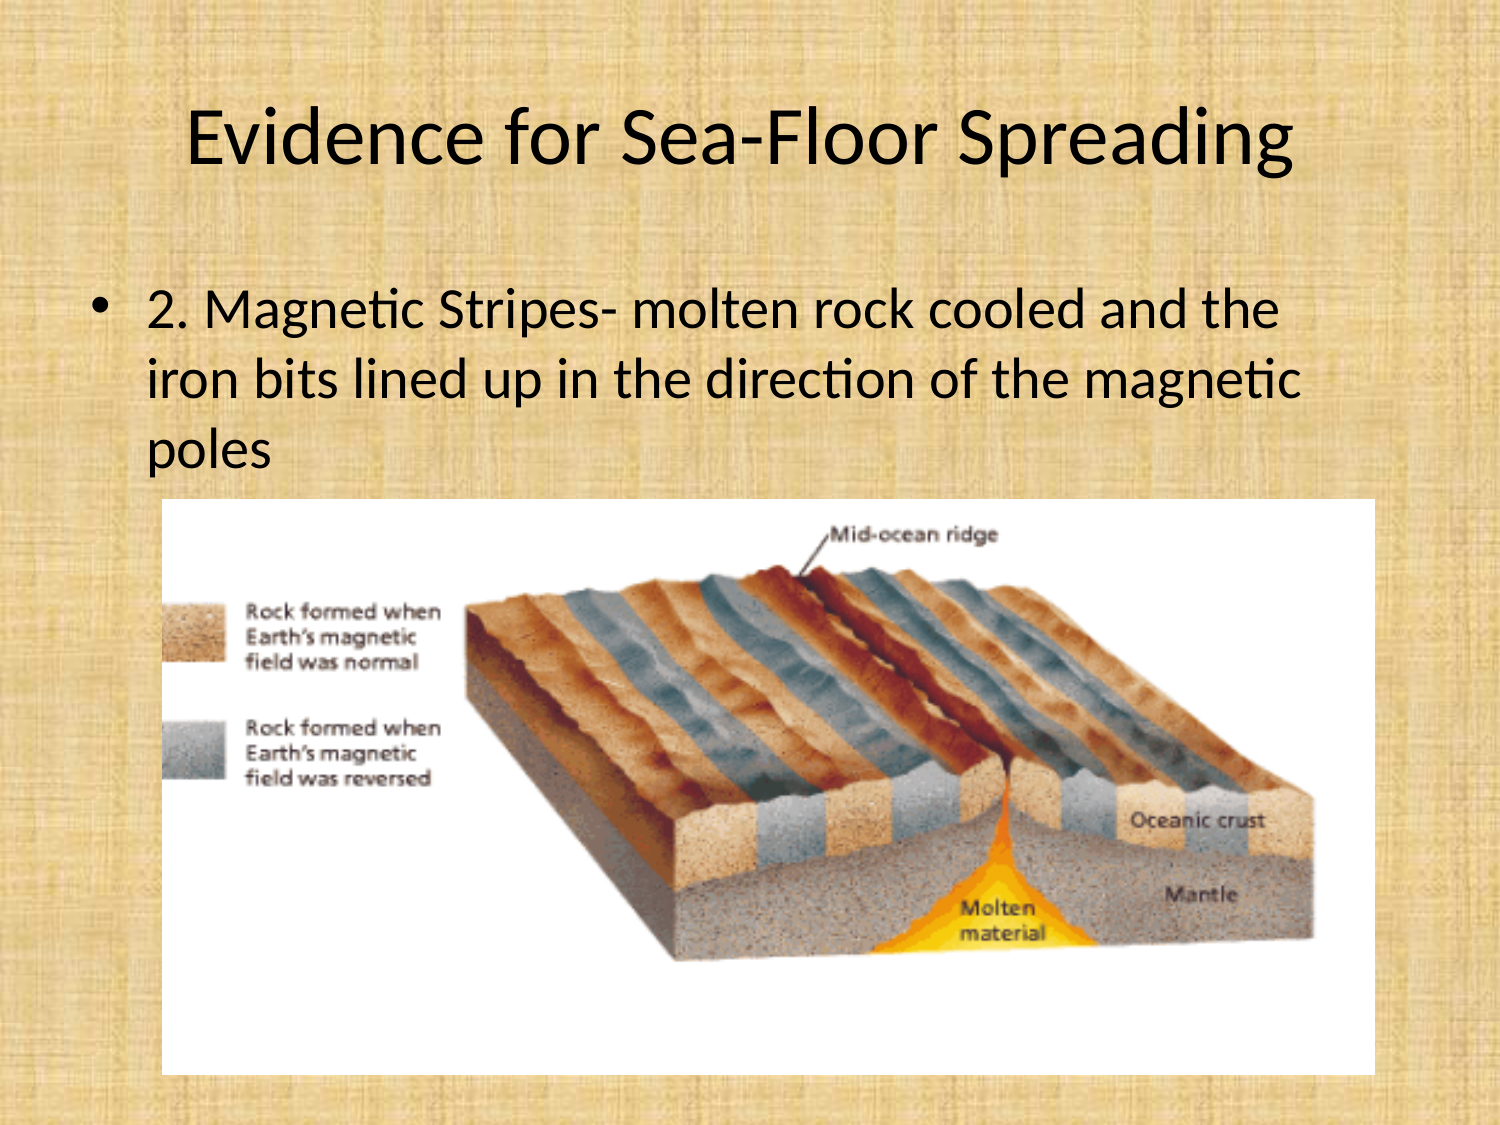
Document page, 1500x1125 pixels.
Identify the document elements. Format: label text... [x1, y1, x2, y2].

title Evidence for Sea-Floor Spreading [49, 37, 1451, 225]
picture [0, 0, 1500, 1125]
list 2. Magnetic Stripes- molten rock cooled and the iron bits lined up in the direction of the magnetic poles [75, 262, 1363, 513]
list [162, 499, 1376, 1076]
